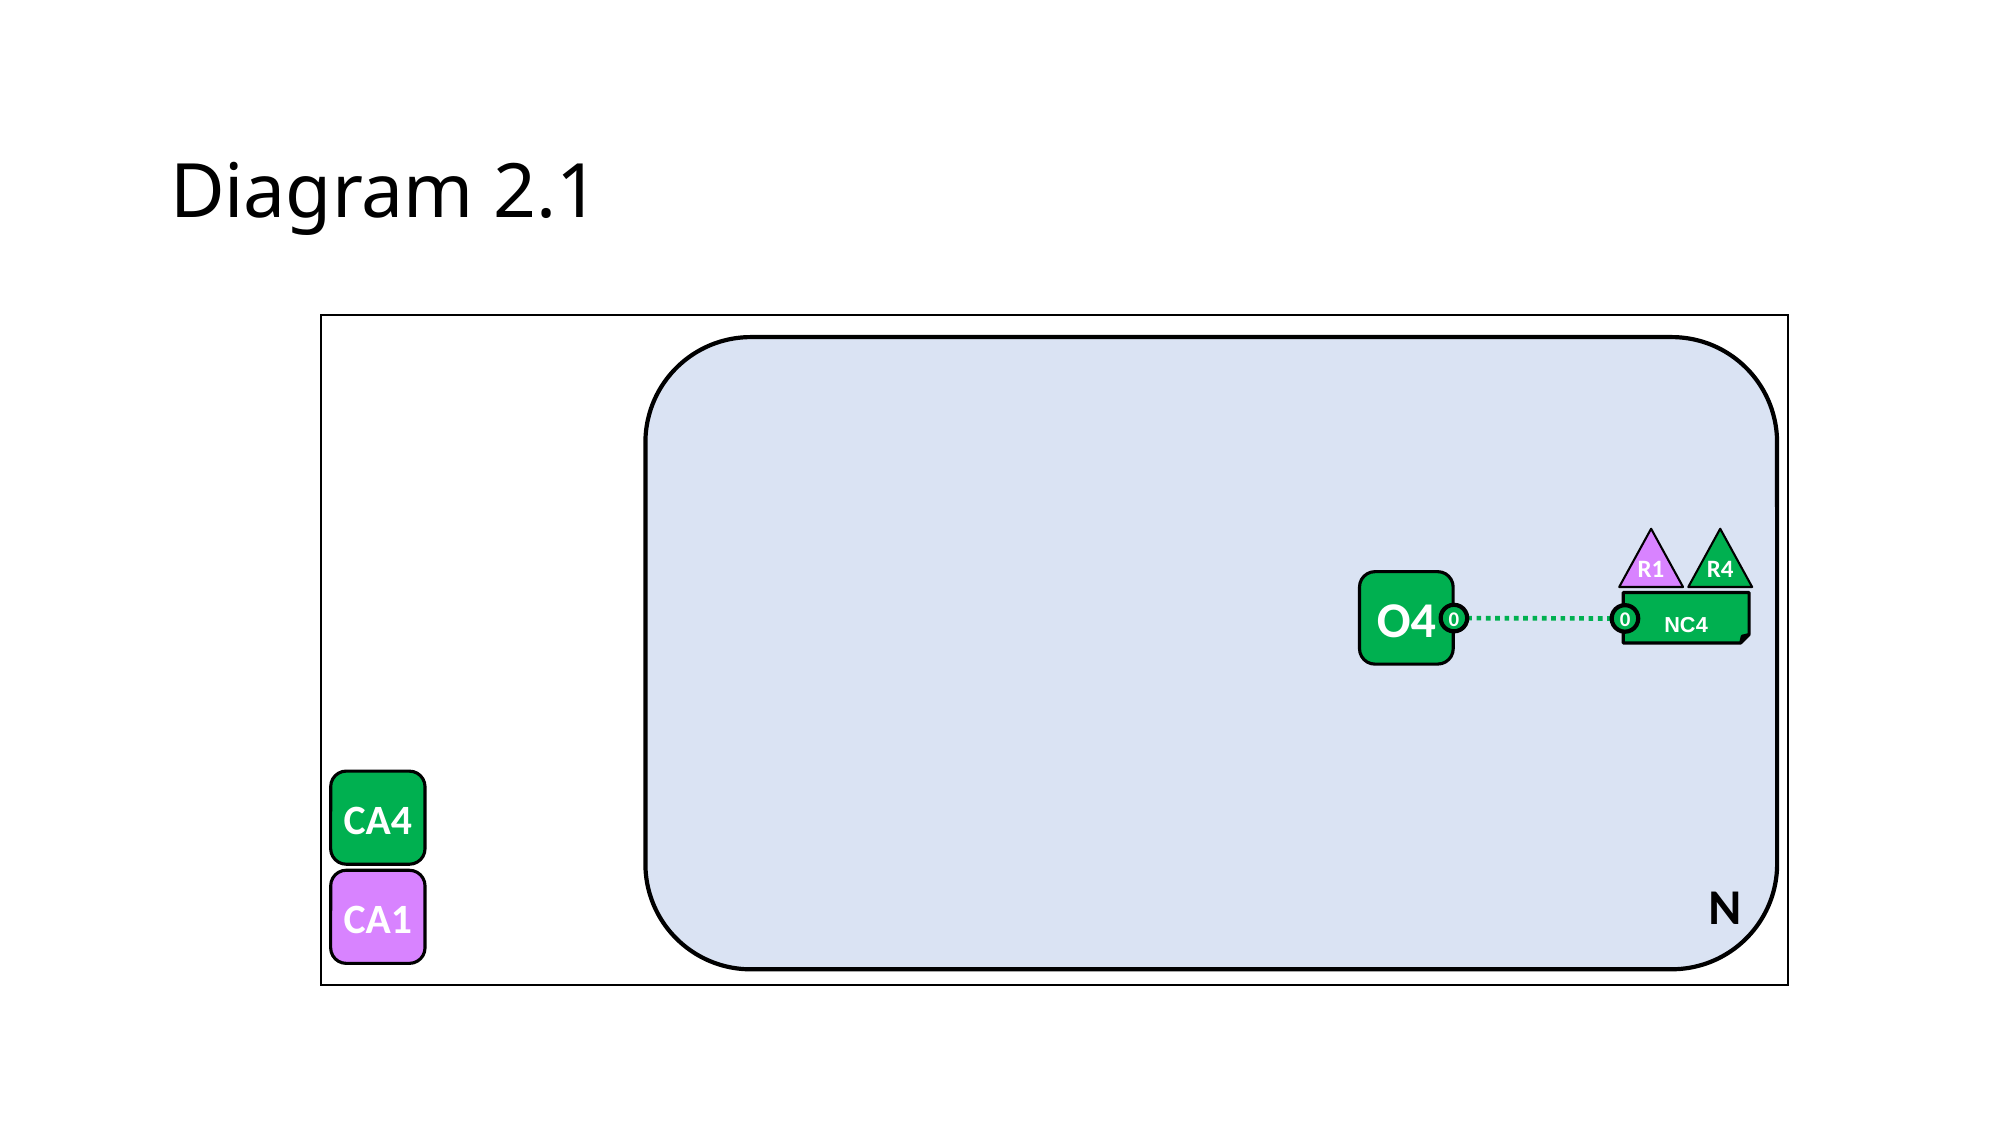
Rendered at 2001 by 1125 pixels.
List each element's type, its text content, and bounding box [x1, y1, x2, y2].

text_box R1 [1617, 526, 1685, 590]
text_box [320, 315, 1788, 986]
text_box R4 [1686, 526, 1755, 590]
text_box NC4 [1623, 592, 1750, 643]
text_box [330, 770, 426, 964]
text_box 0 [1439, 604, 1468, 633]
text_box O4 [1357, 569, 1456, 667]
text_box Diagram 2.1 [162, 84, 1888, 303]
text_box 0 [1610, 604, 1640, 633]
